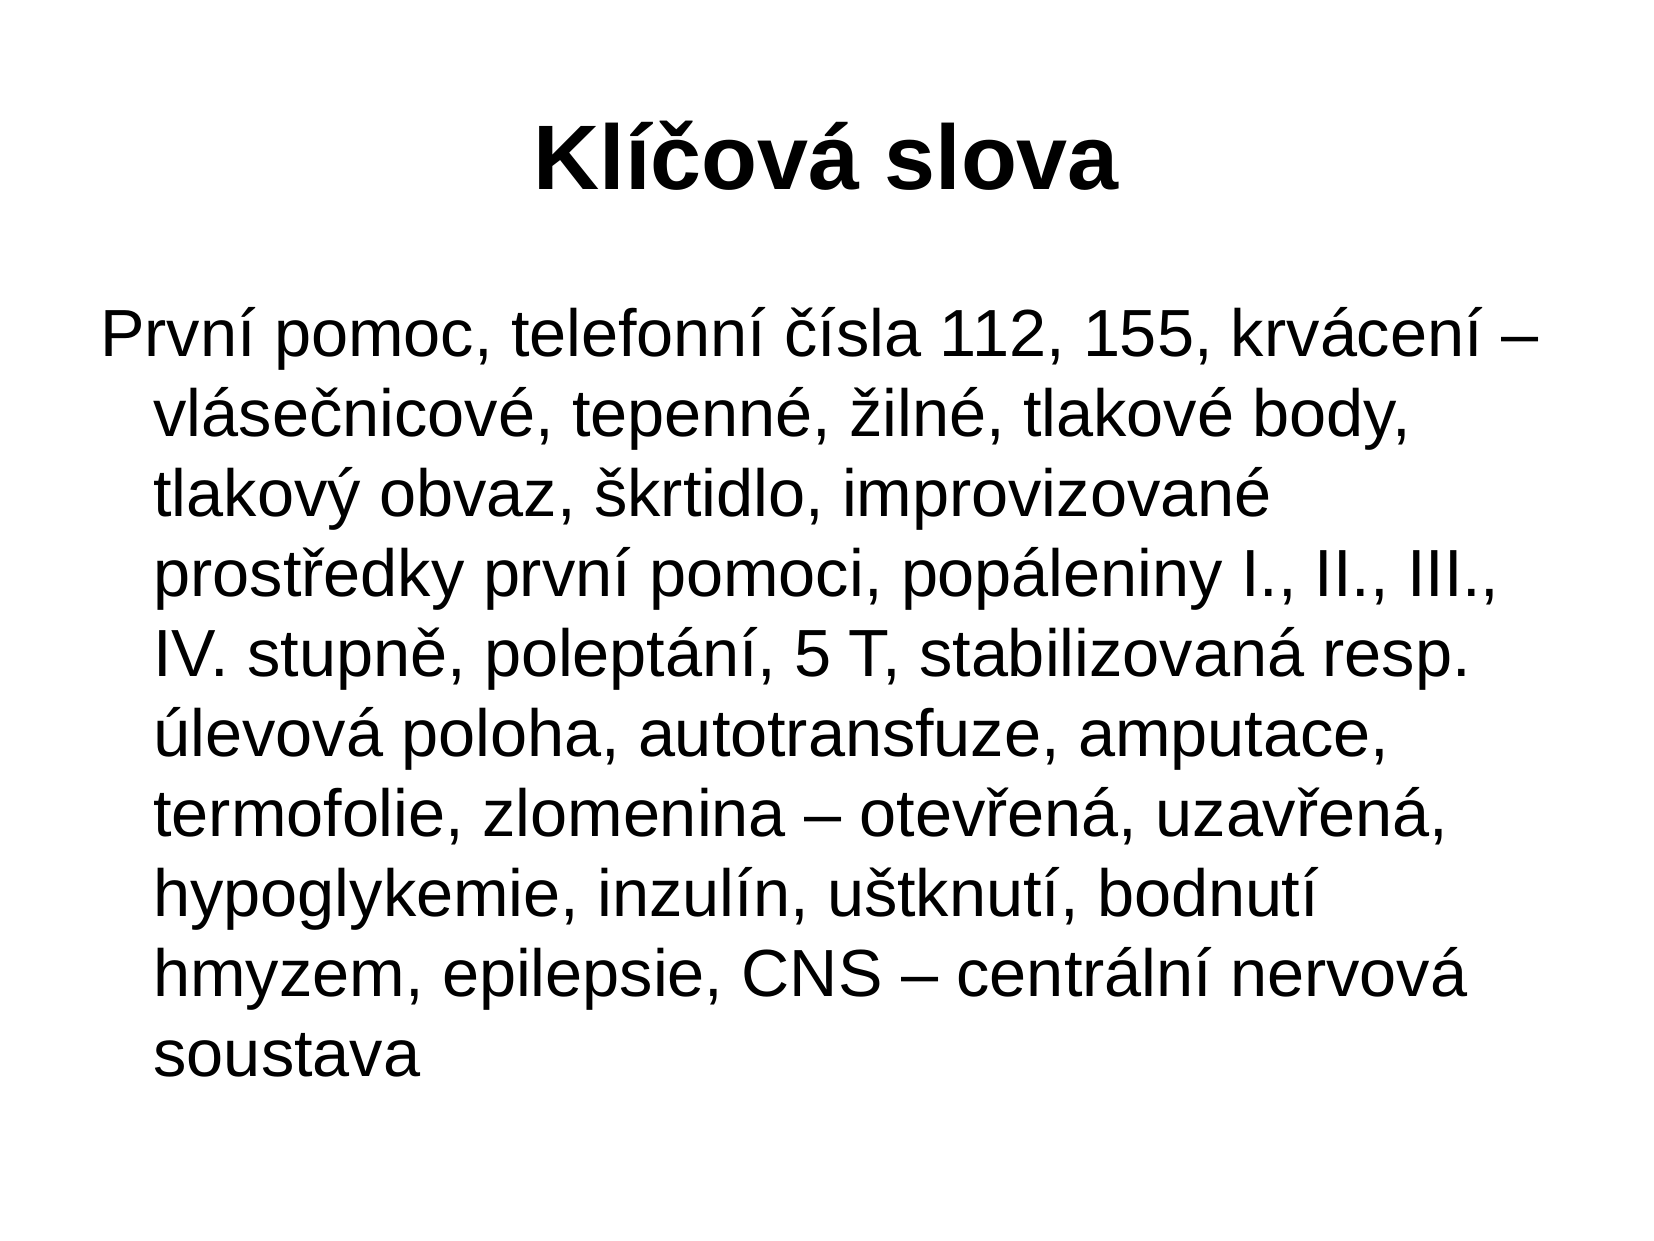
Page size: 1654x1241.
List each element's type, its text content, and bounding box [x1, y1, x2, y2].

title Klíčová slova [82, 49, 1571, 257]
list První pomoc, telefonní čísla 112, 155, krvácení – vlásečnicové, tepenné, žilné, tlakové body, tlakový obvaz, škrtidlo, improvizované prostředky první pomoci, popáleniny I., II., III., IV. stupně, poleptání, 5 T, stabilizovaná resp. úlevová poloha, autotransfuze, amputace, termofolie, zlomenina – otevřená, uzavřená, hypoglykemie, inzulín, uštknutí, bodnutí hmyzem, epilepsie, CNS – centrální nervová soustava [82, 290, 1571, 1109]
